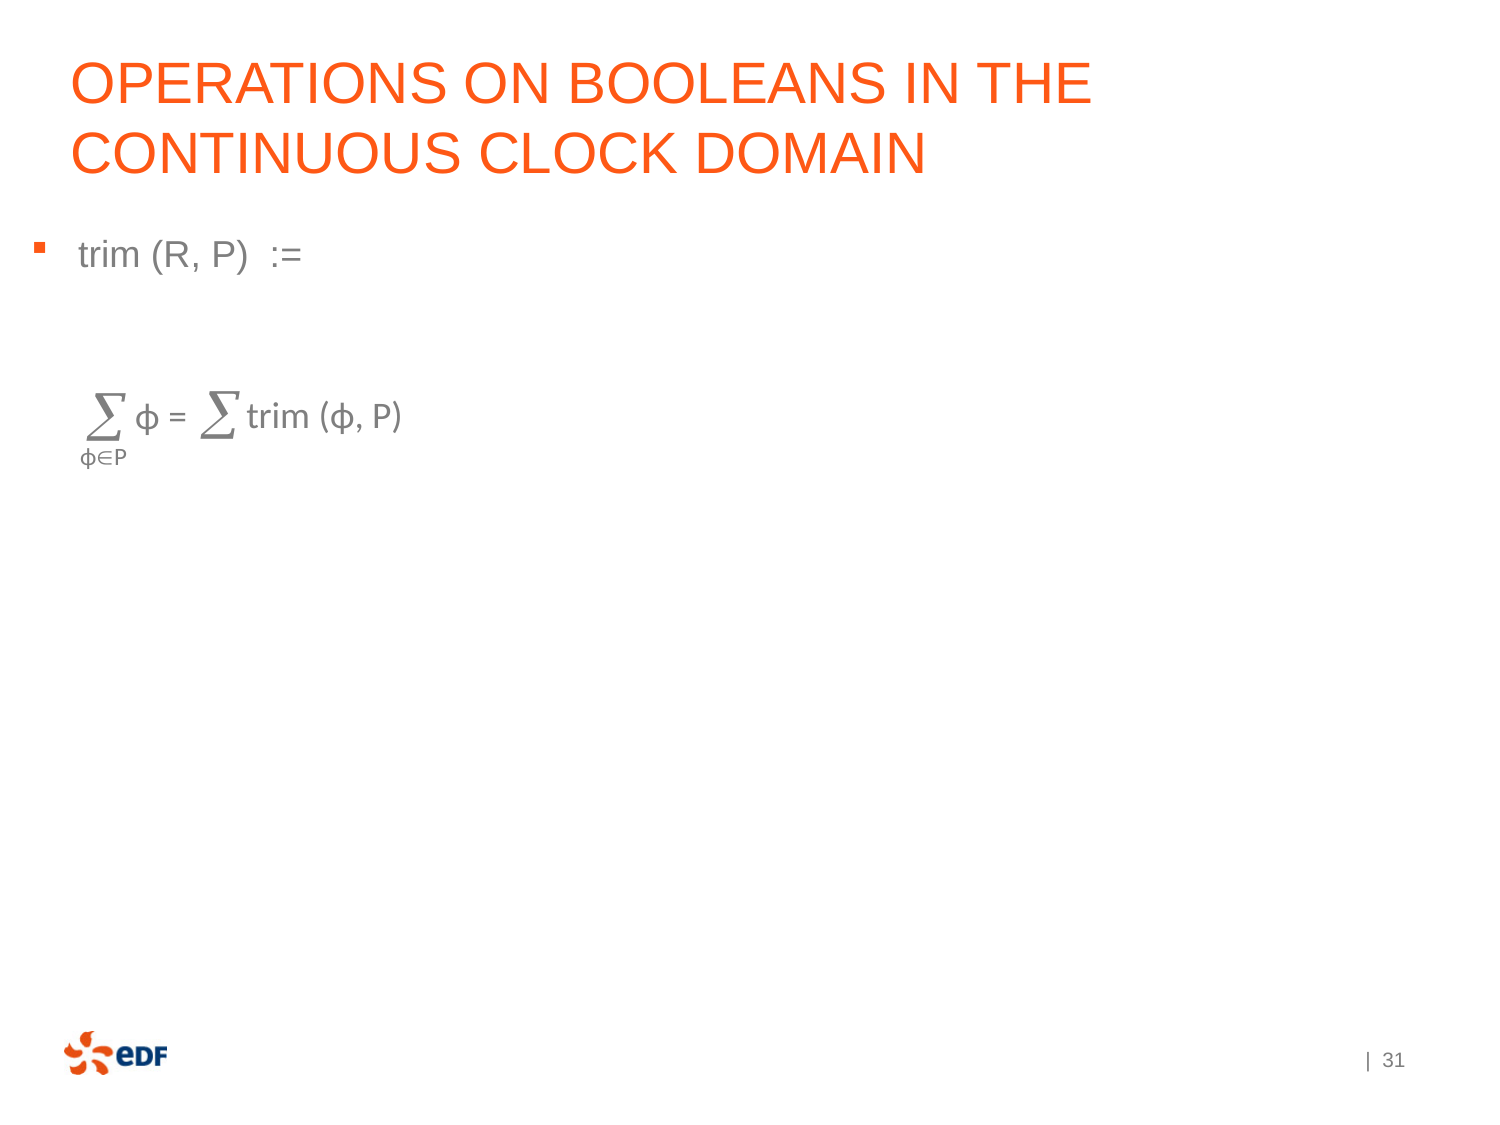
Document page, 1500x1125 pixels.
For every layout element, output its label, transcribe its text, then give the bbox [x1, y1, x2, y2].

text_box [64, 377, 420, 479]
title Operations on Booleans in the continuous clock domain [64, 45, 1436, 185]
picture [64, 1031, 167, 1075]
